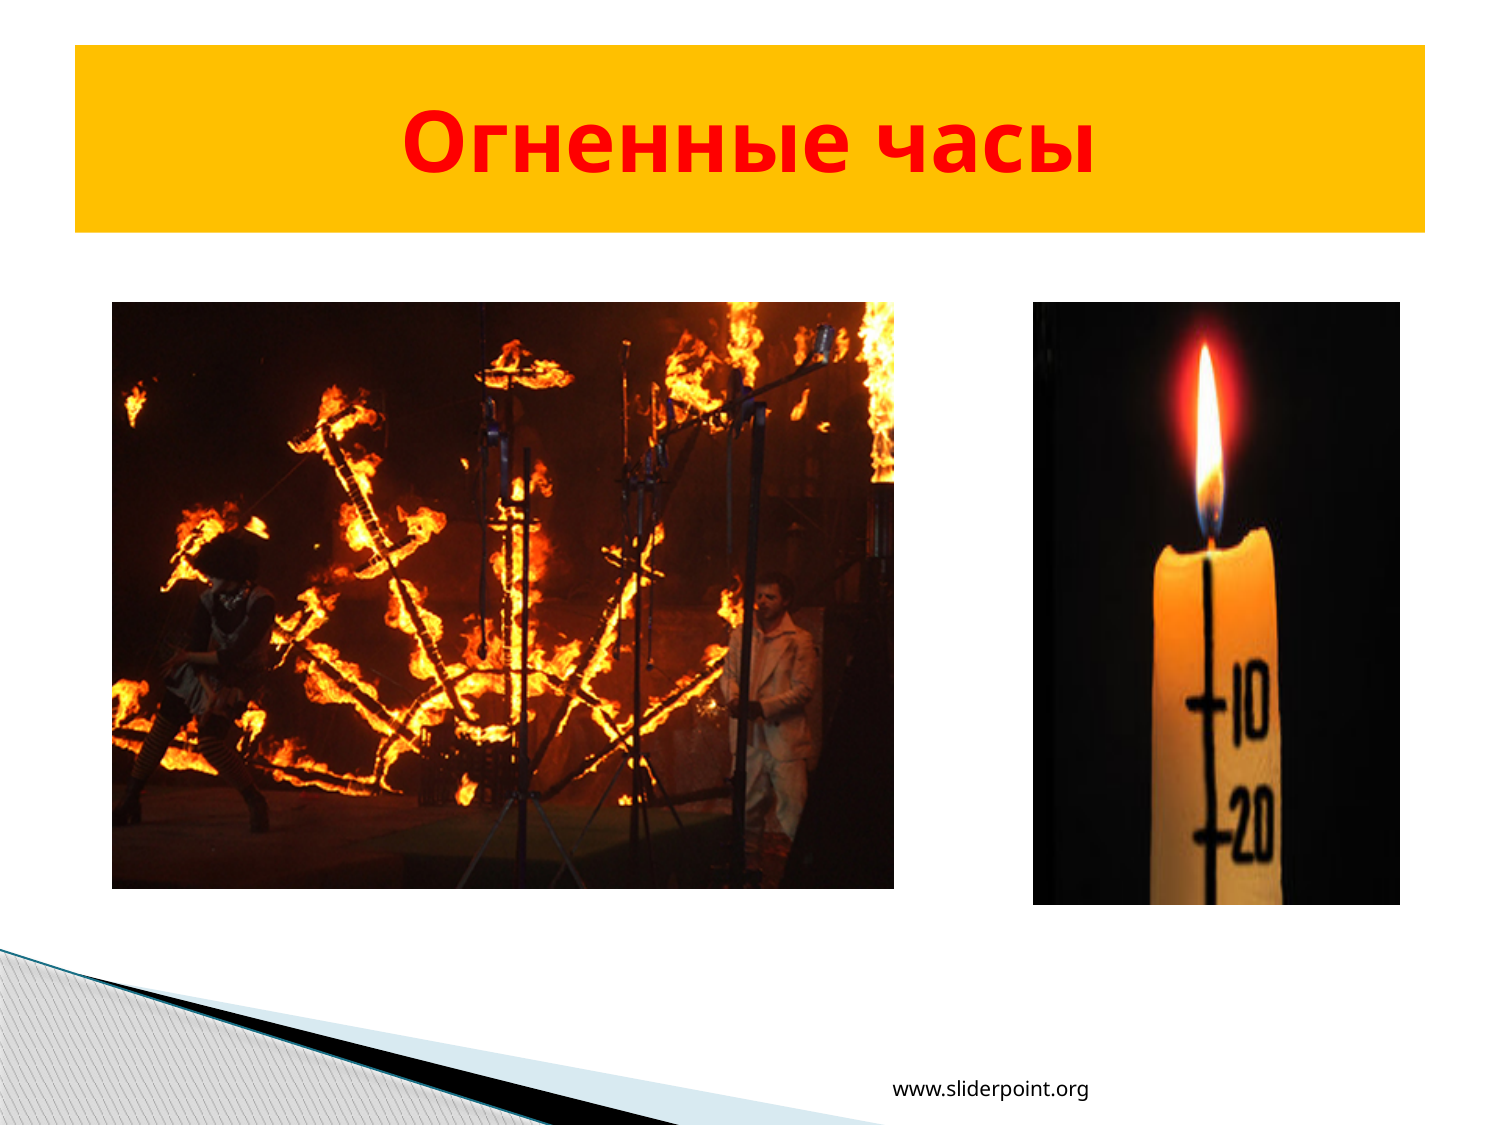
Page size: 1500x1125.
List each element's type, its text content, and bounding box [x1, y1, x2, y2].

footer www.sliderpoint.org [718, 1051, 1105, 1112]
picture [1033, 302, 1400, 906]
picture [111, 302, 894, 889]
text_box [99, 338, 634, 1011]
title Огненные часы [75, 45, 1425, 233]
